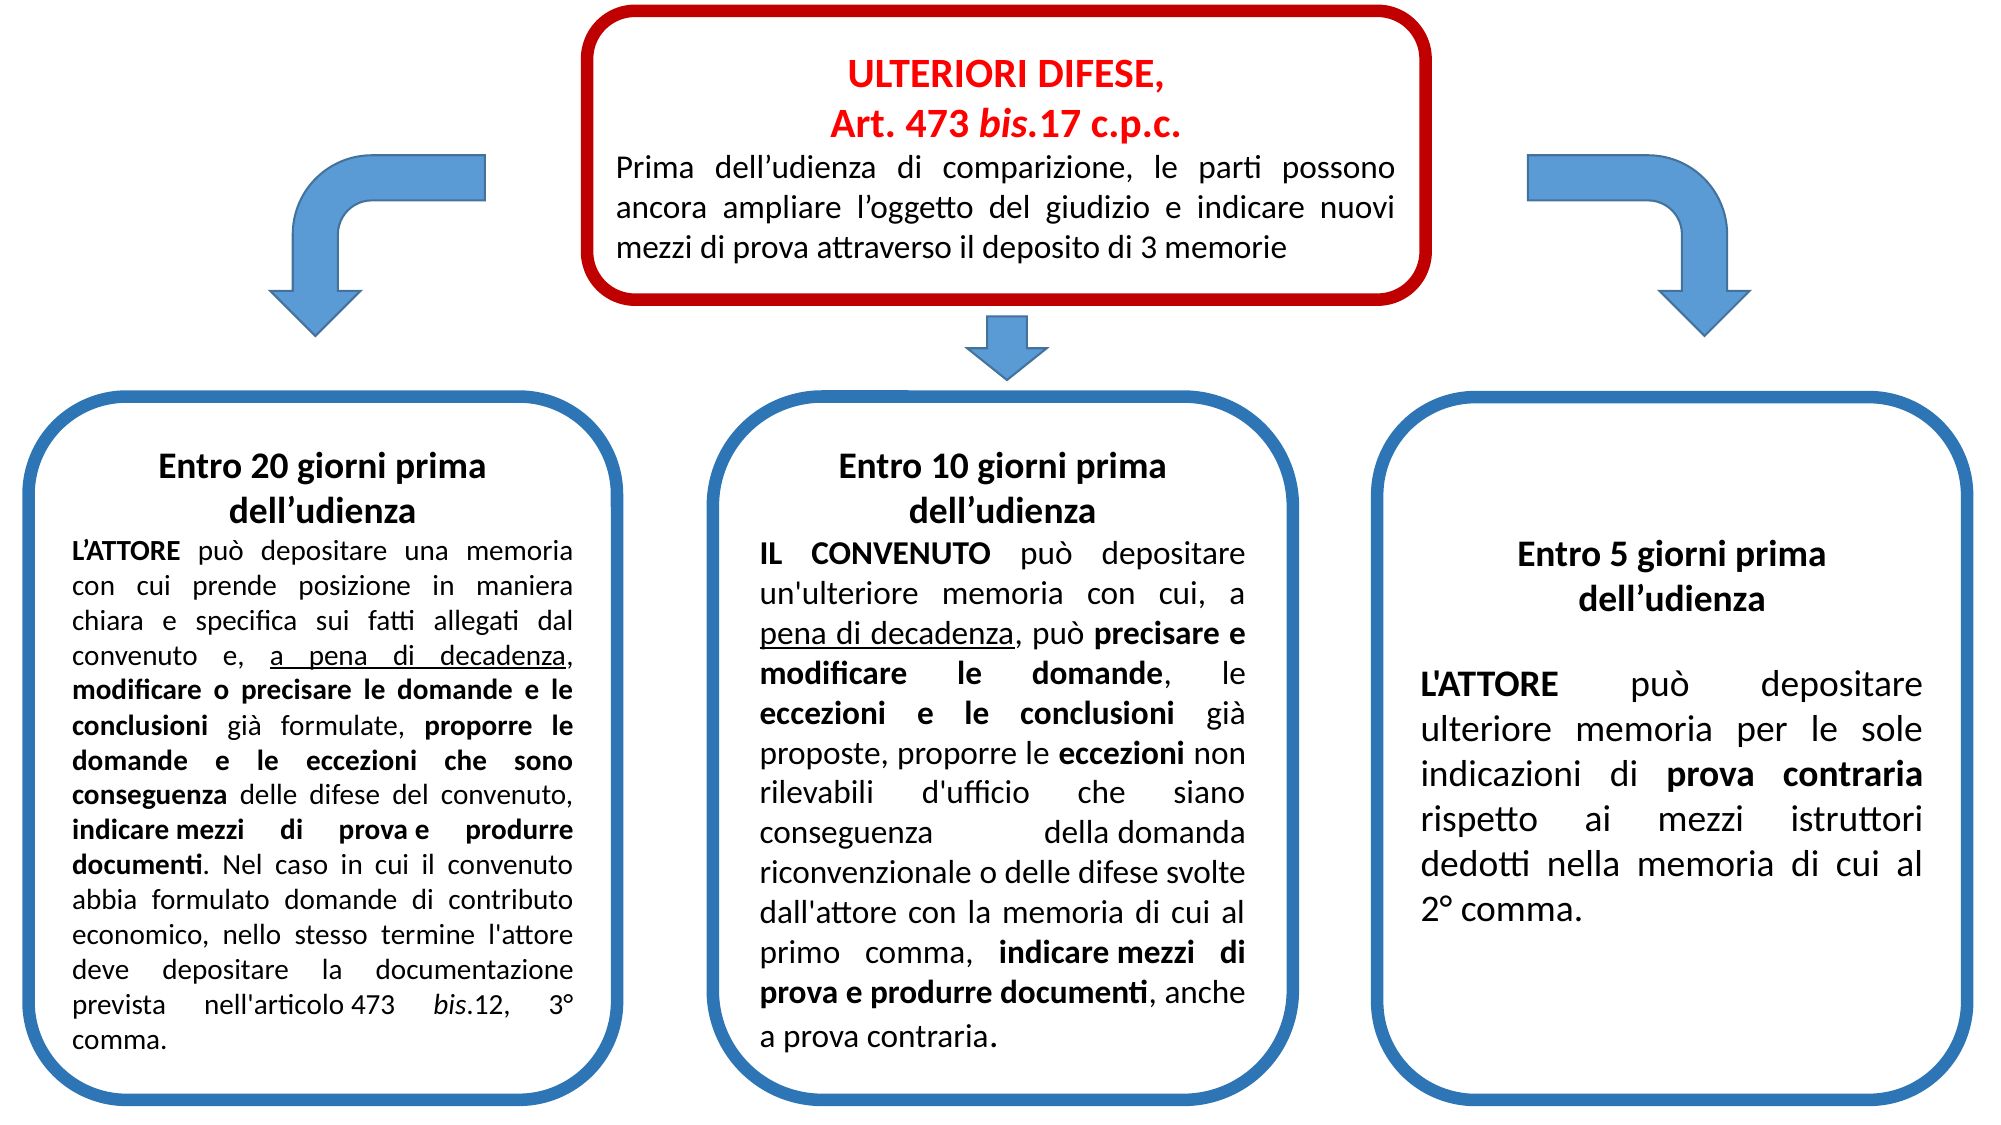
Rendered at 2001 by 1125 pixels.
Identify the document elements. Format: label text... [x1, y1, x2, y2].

text_box [964, 315, 1050, 382]
text_box ULTERIORI DIFESE, Art. 473 bis.17 c.p.c. Prima dell’udienza di comparizione, le parti possono ancora ampliare l’oggetto del giudizio e indicare nuovi mezzi di prova attraverso il deposito di 3 memorie [586, 9, 1427, 301]
text_box Entro 10 giorni prima dell’udienza IL CONVENUTO può depositare un'ulteriore memoria con cui, a pena di decadenza, può precisare e modificare le domande, le eccezioni e le conclusioni già proposte, proporre le eccezioni non rilevabili d'ufficio che siano conseguenza della domanda riconvenzionale o delle difese svolte dall'attore con la memoria di cui al primo comma, indicare mezzi di prova e produrre documenti, anche a prova contraria. [711, 395, 1294, 1101]
text_box Entro 5 giorni prima dell’udienza L'ATTORE può depositare ulteriore memoria per le sole indicazioni di prova contraria rispetto ai mezzi istruttori dedotti nella memoria di cui al 2° comma. [1376, 396, 1969, 1101]
text_box [1526, 154, 1753, 338]
text_box Entro 20 giorni prima dell’udienza L’ATTORE può depositare una memoria con cui prende posizione in maniera chiara e specifica sui fatti allegati dal convenuto e, a pena di decadenza, modificare o precisare le domande e le conclusioni già formulate, proporre le domande e le eccezioni che sono conseguenza delle difese del convenuto, indicare mezzi di prova e produrre documenti. Nel caso in cui il convenuto abbia formulato domande di contributo economico, nello stesso termine l'attore deve depositare la documentazione prevista nell'articolo 473 bis.12, 3° comma. [27, 395, 619, 1101]
text_box [267, 154, 486, 338]
